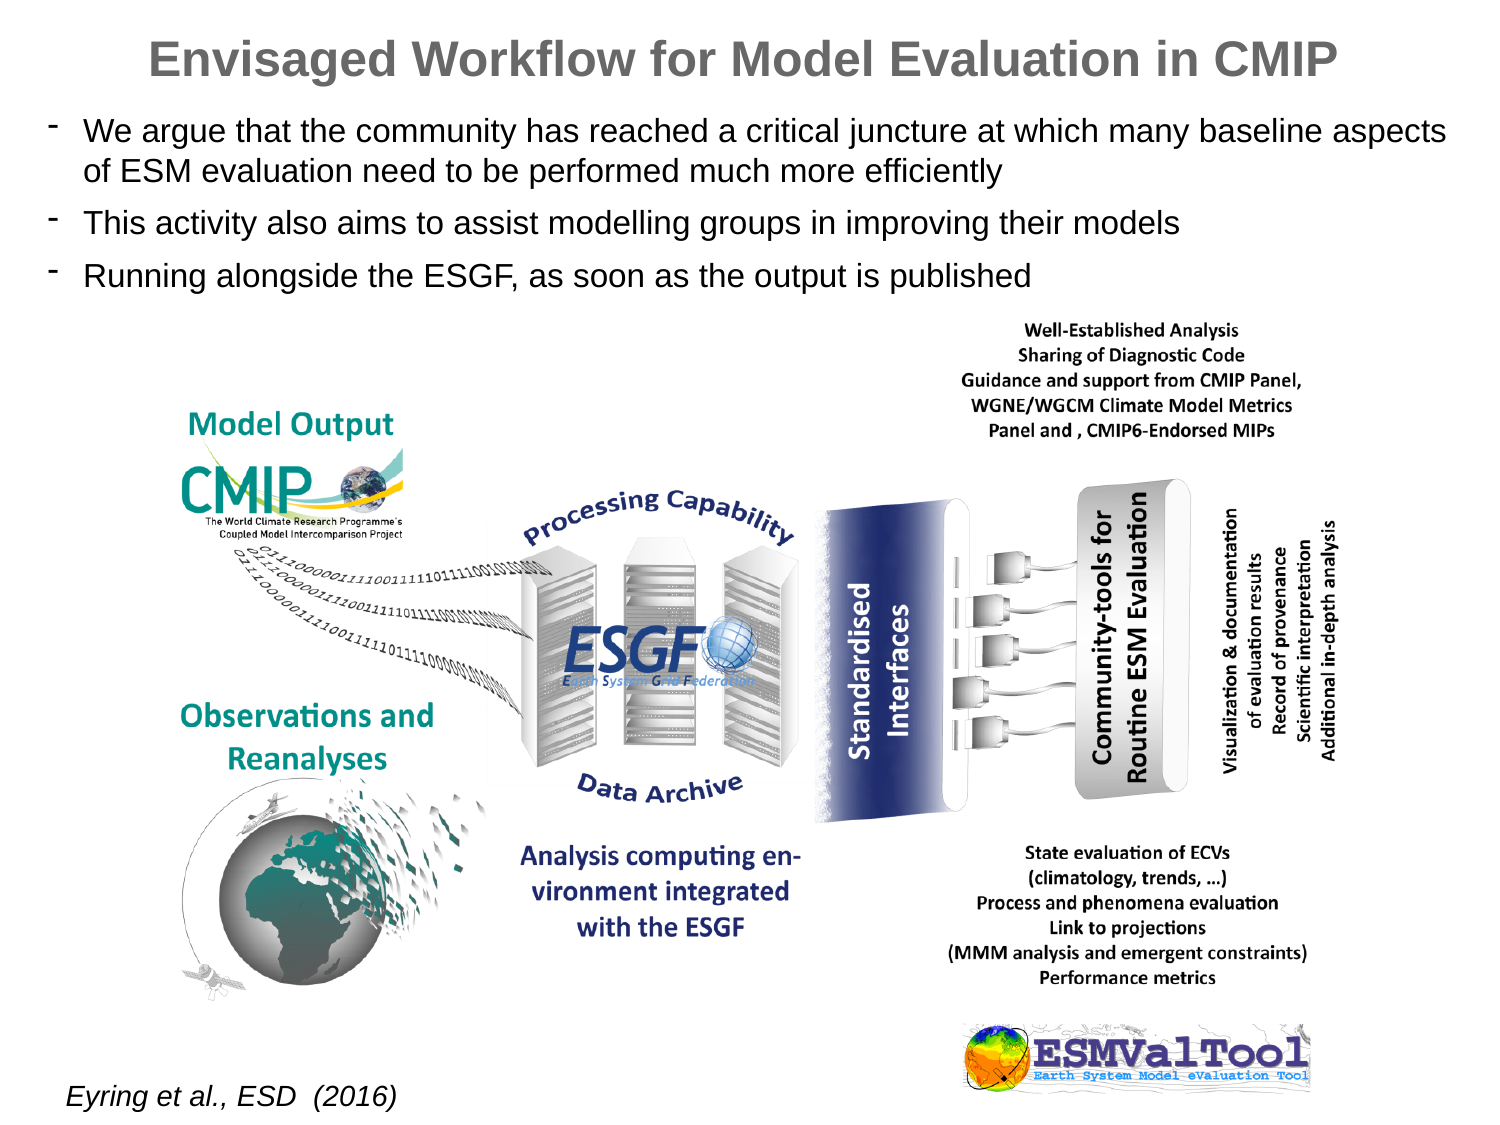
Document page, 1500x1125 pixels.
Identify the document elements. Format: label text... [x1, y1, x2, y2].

text_box We argue that the community has reached a critical juncture at which many baseline aspects of ESM evaluation need to be performed much more efficiently This activity also aims to assist modelling groups in improving their models Running alongside the ESGF, as soon as the output is published [33, 126, 1483, 302]
text_box Eyring et al., ESD (2016) [50, 1070, 1483, 1121]
picture [133, 303, 1365, 1094]
text_box Envisaged Workflow for Model Evaluation in CMIP [0, 19, 1494, 126]
